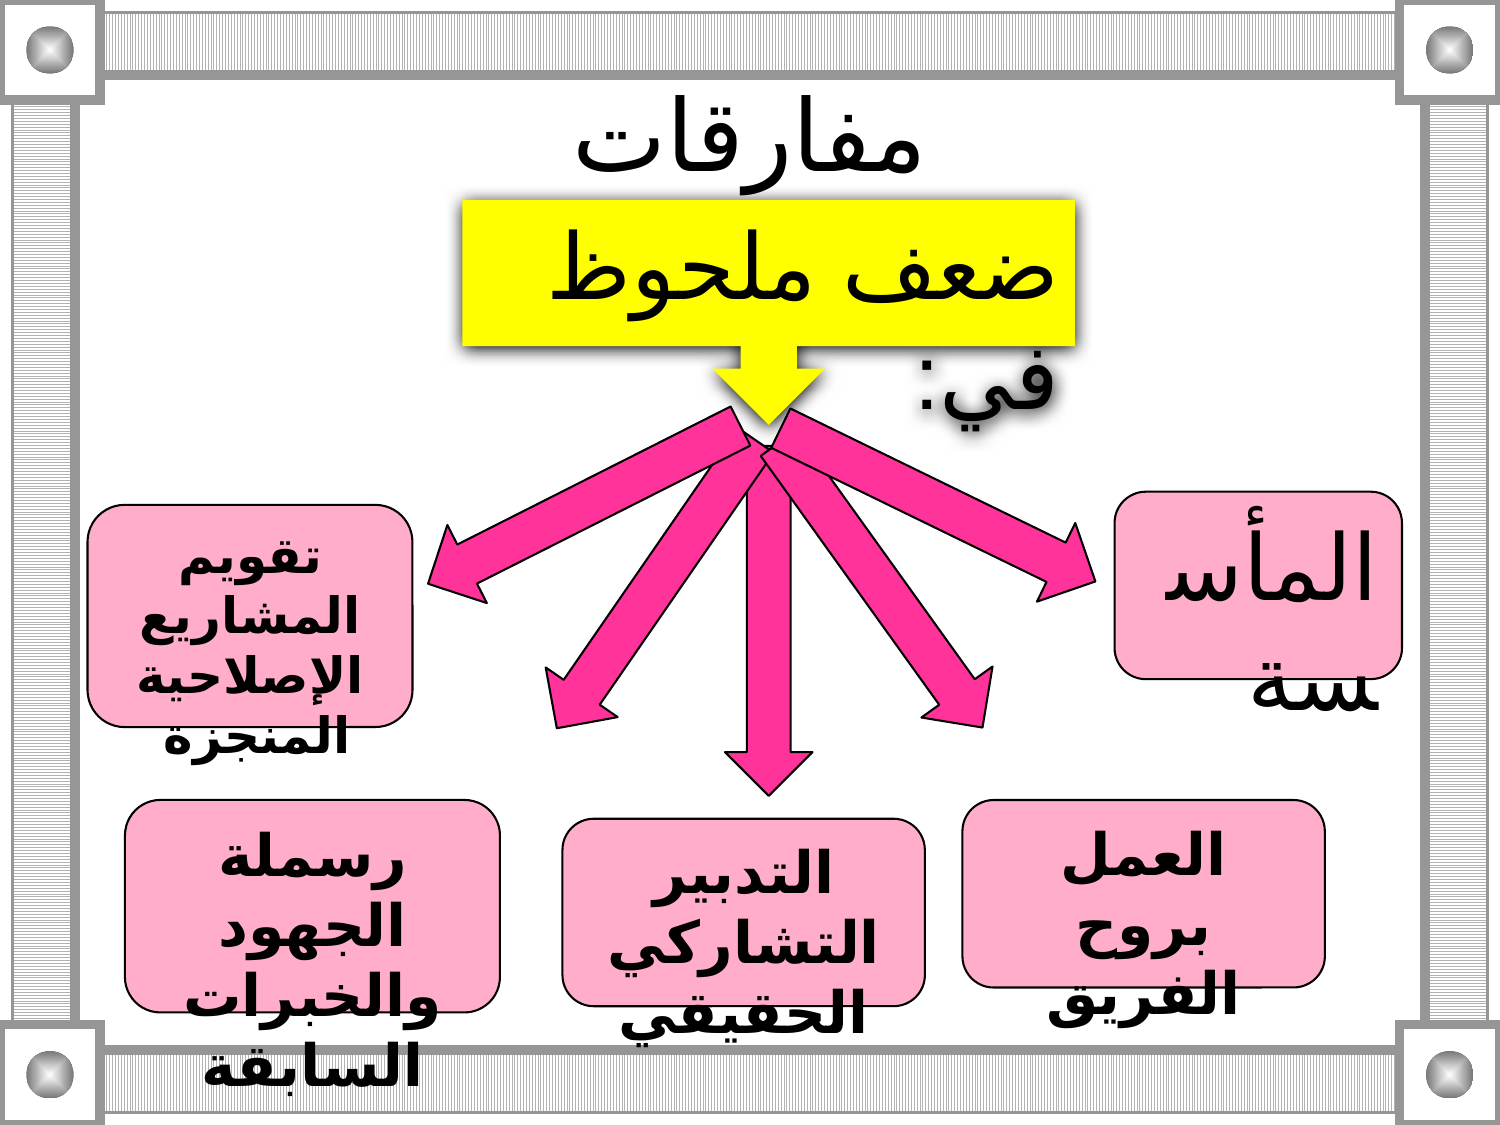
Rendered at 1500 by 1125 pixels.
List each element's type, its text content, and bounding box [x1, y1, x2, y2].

text_box التدبير التشاركي الحقيقي [562, 818, 925, 1007]
text_box العمل بروح الفريق [962, 800, 1325, 988]
text_box رسملة الجهود والخبرات السابقة [124, 799, 500, 1013]
text_box [760, 448, 993, 728]
text_box ضعف ملحوظ في: [462, 199, 1075, 425]
text_box [545, 432, 769, 729]
text_box [724, 465, 813, 796]
title مفارقات [112, 75, 1388, 188]
text_box تقويم المشاريع الإصلاحية المنجزة [87, 504, 413, 728]
text_box [428, 406, 751, 604]
text_box المأسسة [1114, 491, 1403, 680]
text_box [771, 408, 1096, 602]
